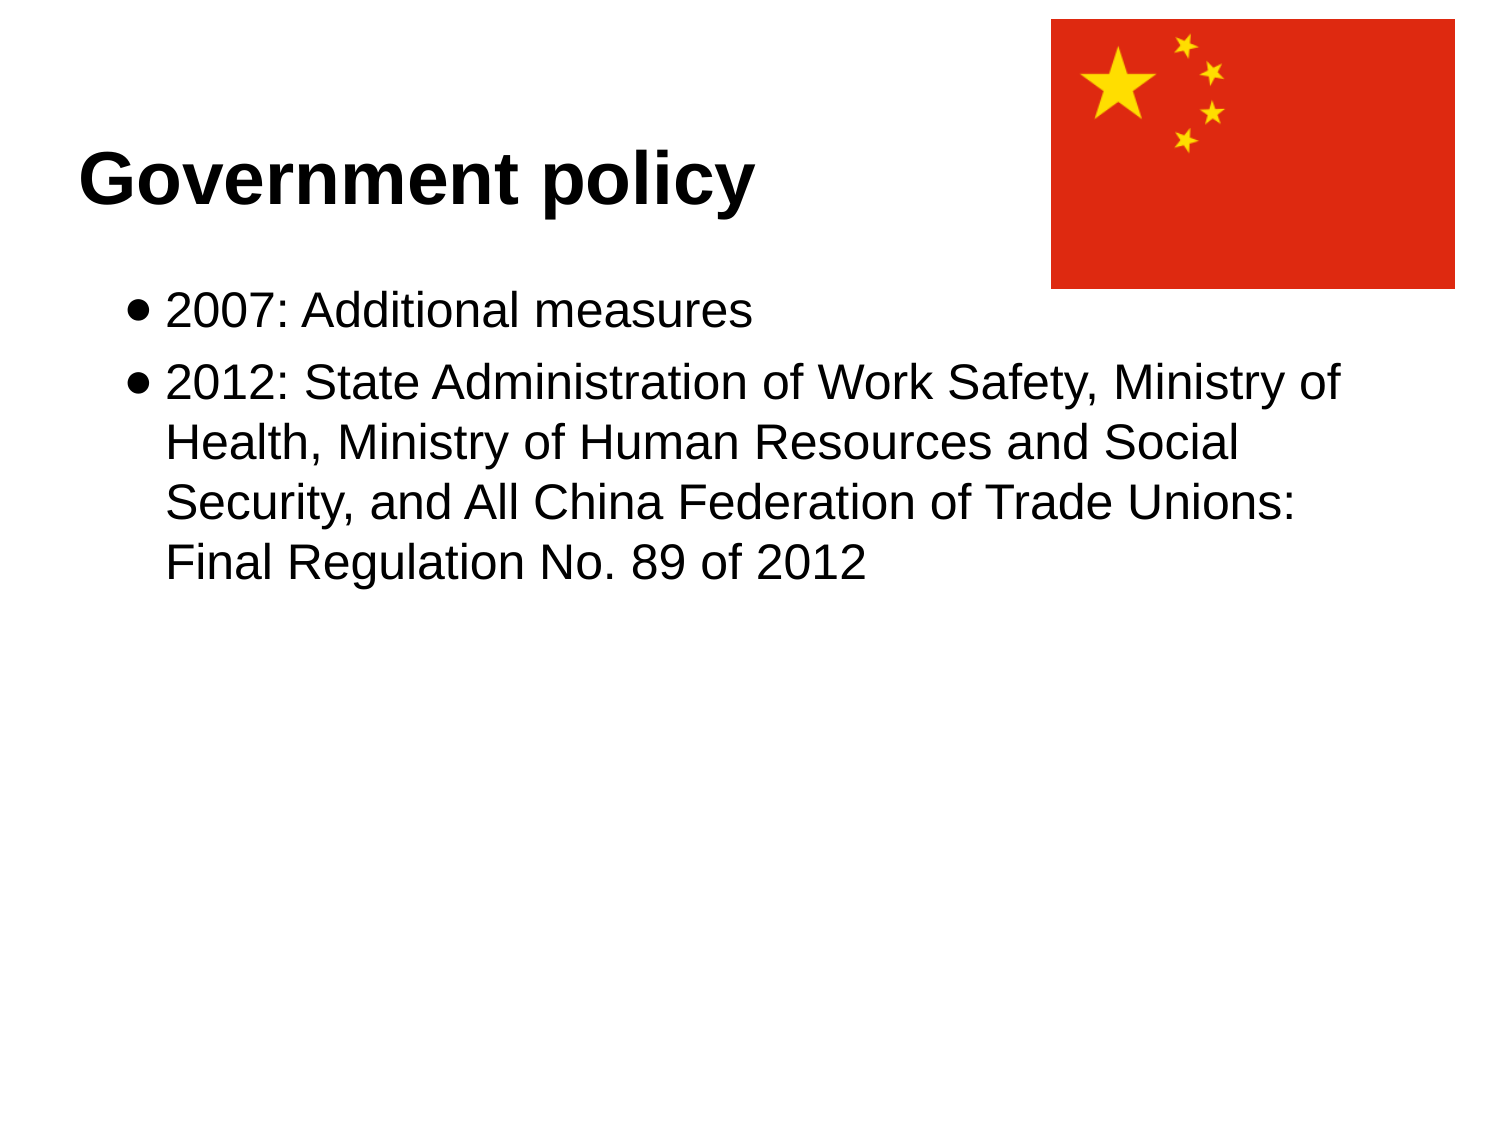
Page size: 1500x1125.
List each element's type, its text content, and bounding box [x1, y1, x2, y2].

list 2007: Additional measures 2012: State Administration of Work Safety, Ministry of Health, Ministry of Human Resources and Social Security, and All China Federation of Trade Unions: Final Regulation No. 89 of 2012 [75, 262, 1380, 1078]
picture [1051, 19, 1455, 289]
title Government policy [63, 47, 1046, 235]
